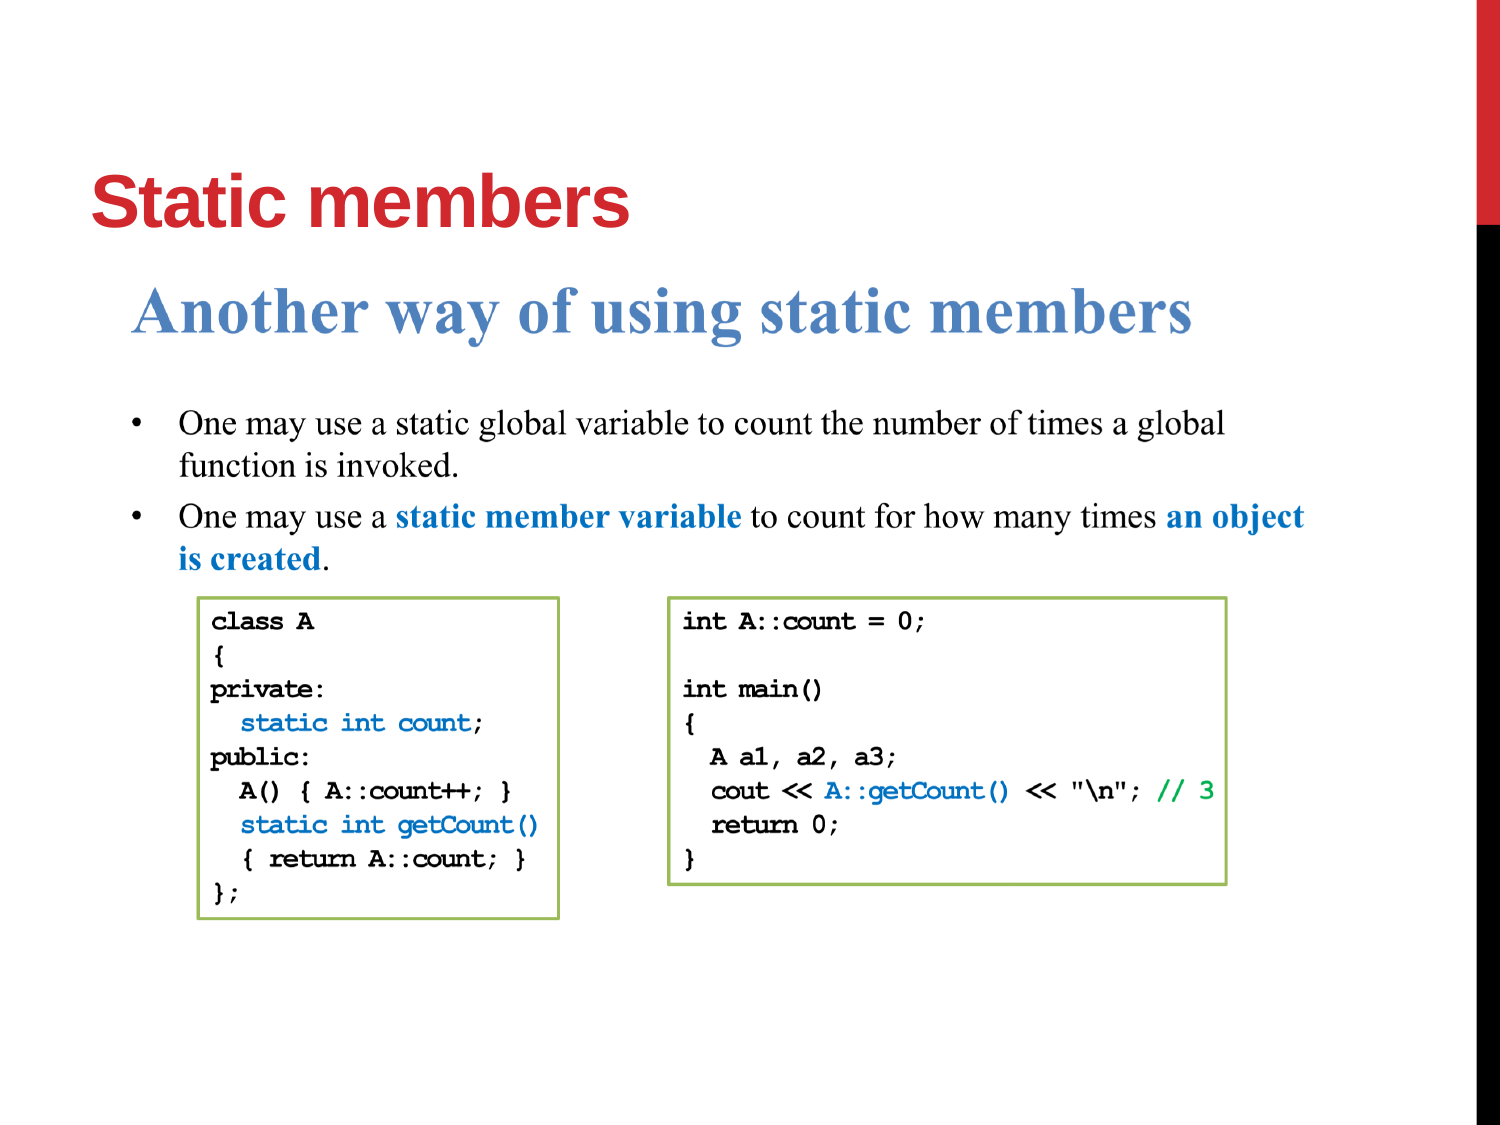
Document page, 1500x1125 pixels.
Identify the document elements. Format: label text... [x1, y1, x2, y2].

title Static members [75, 25, 1025, 250]
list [85, 249, 1311, 1015]
